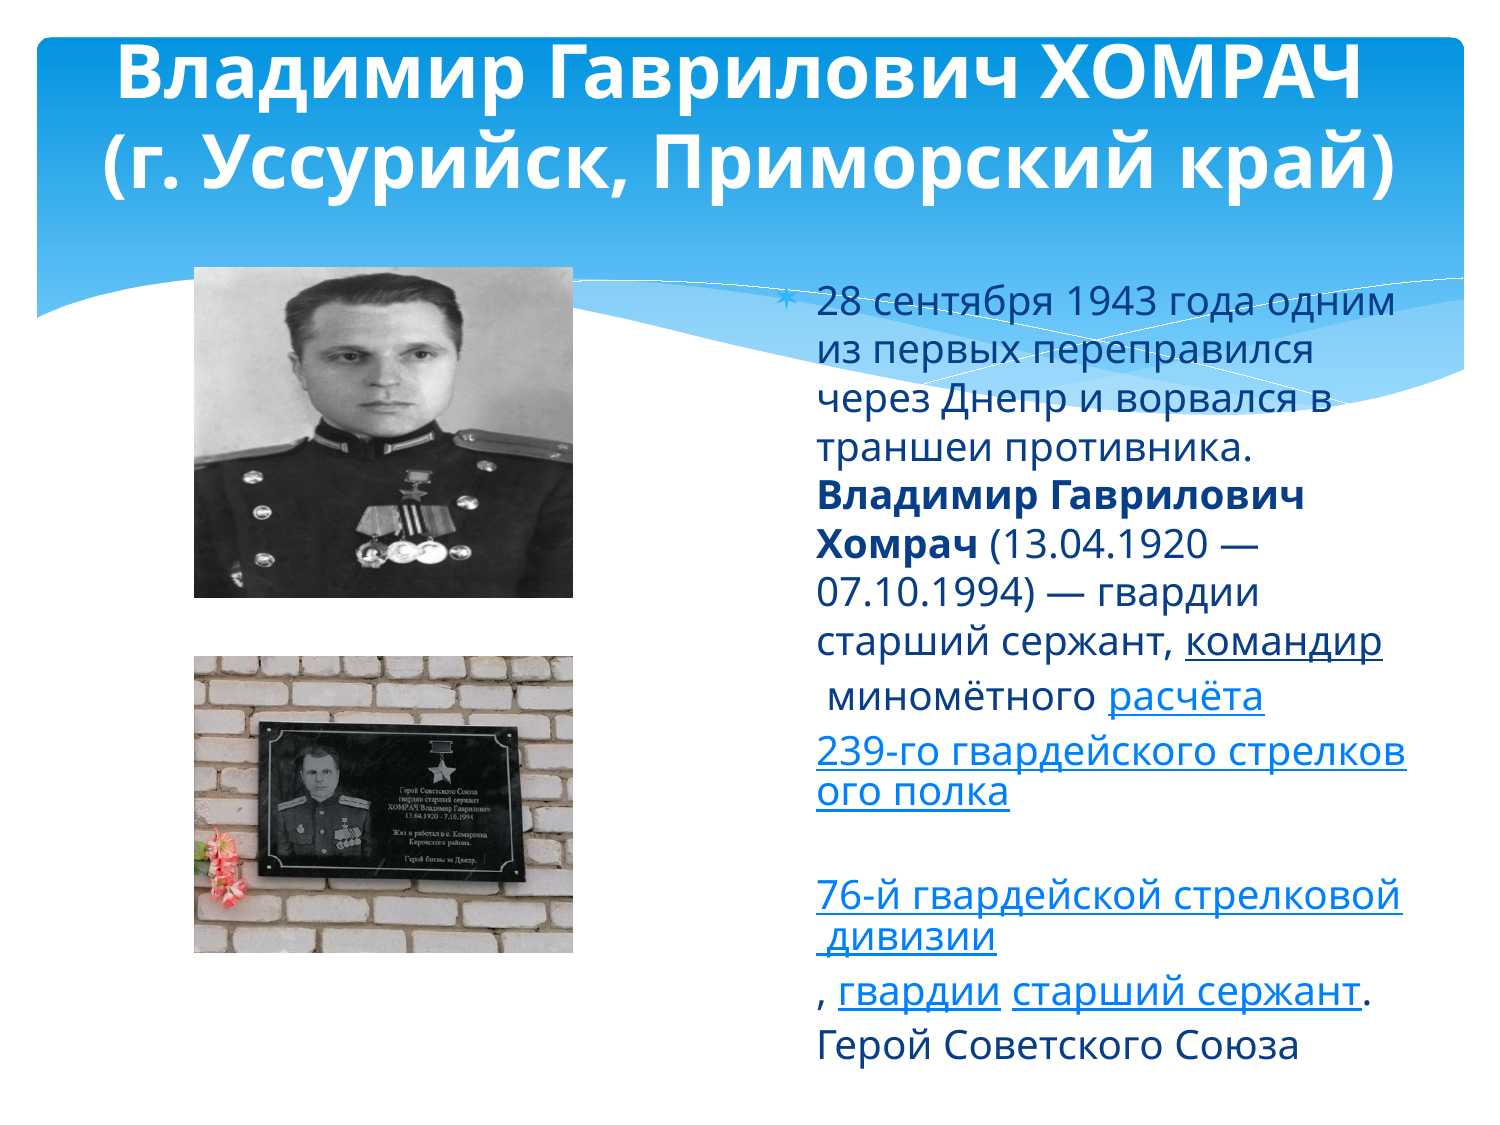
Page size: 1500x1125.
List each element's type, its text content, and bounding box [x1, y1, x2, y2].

picture [1194, 45, 1211, 55]
picture [1072, 45, 1087, 55]
picture [1315, 45, 1325, 55]
picture [1279, 45, 1299, 55]
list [194, 266, 574, 599]
picture [553, 45, 586, 55]
title Владимир Гаврилович ХОМРАЧ (г. Уссурийск, Приморский край) [75, 55, 1425, 261]
picture [1226, 45, 1261, 55]
picture [121, 45, 158, 55]
picture [194, 656, 574, 953]
list 28 сентября 1943 года одним из первых переправился через Днепр и ворвался в траншеи противника. Владимир Гаврилович Хомрач (13.04.1920 — 07.10.1994) — гвардии старший сержант, командир миномётного расчёта 239-го гвардейского стрелкового полка 76-й гвардейской стрелковой дивизии, гвардии старший сержант. Герой Советского Союза [761, 267, 1425, 1010]
picture [1098, 44, 1140, 55]
picture [1155, 45, 1172, 55]
picture [1347, 45, 1357, 55]
picture [1043, 45, 1059, 55]
